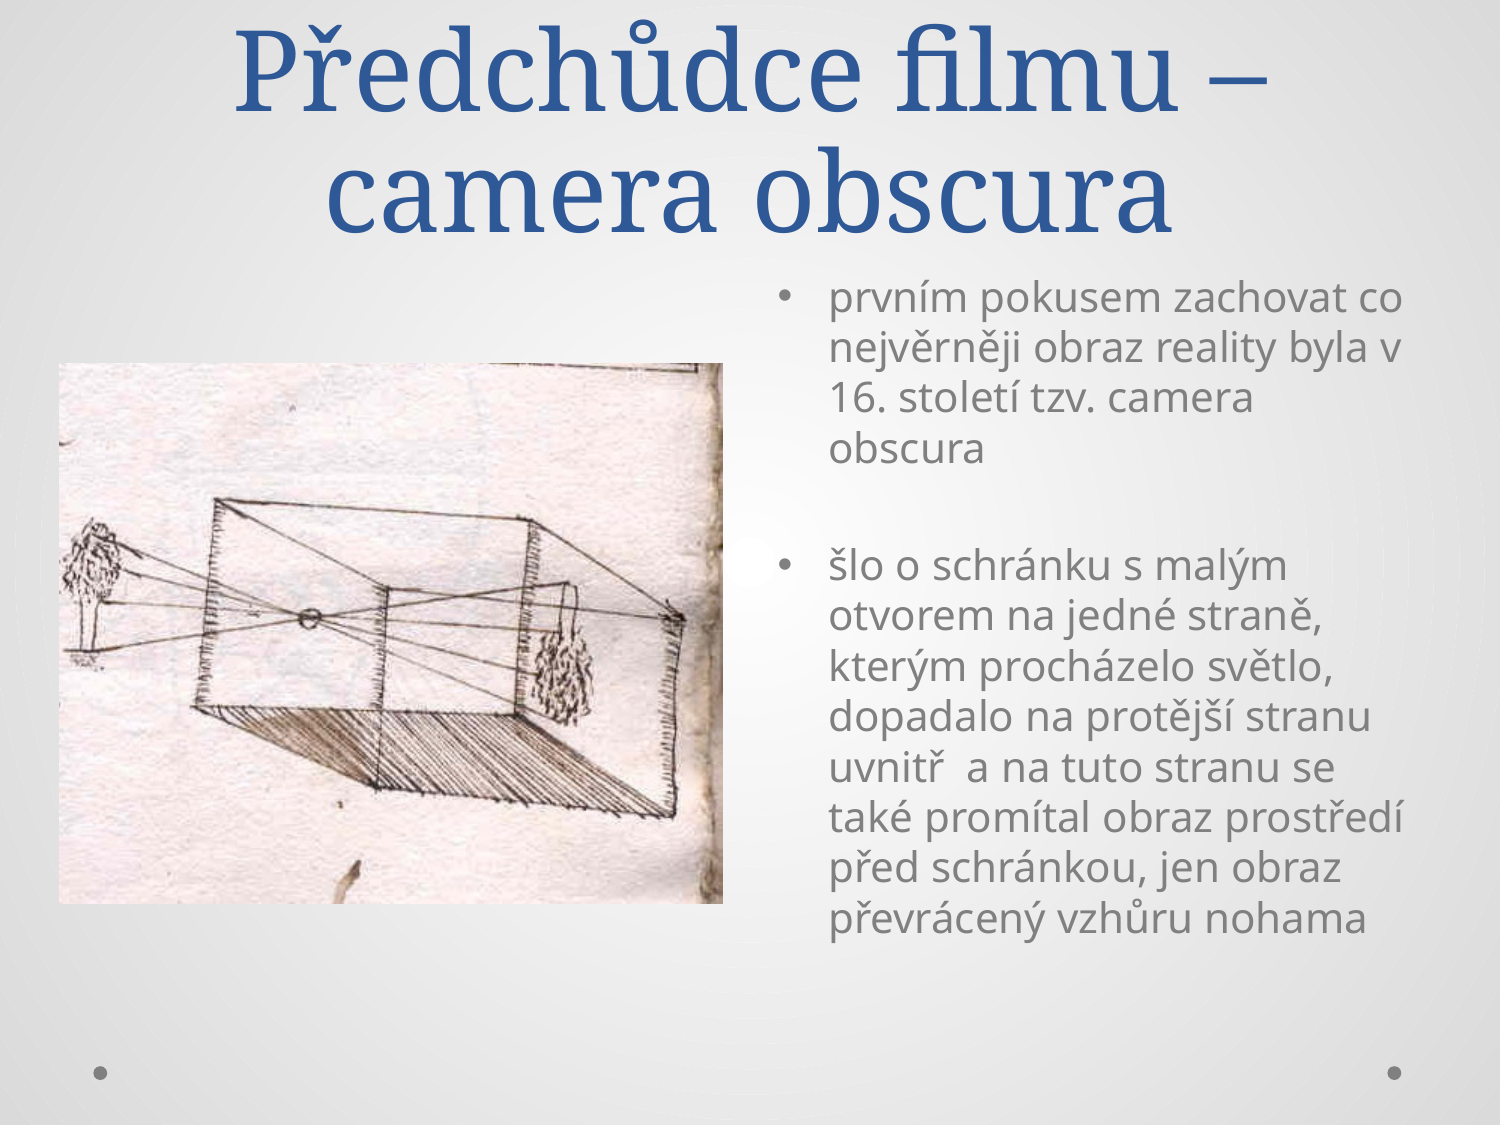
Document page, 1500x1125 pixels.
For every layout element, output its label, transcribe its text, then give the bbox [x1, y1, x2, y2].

list prvním pokusem zachovat co nejvěrněji obraz reality byla v 16. století tzv. camera obscura šlo o schránku s malým otvorem na jedné straně, kterým procházelo světlo, dopadalo na protější stranu uvnitř a na tuto stranu se také promítal obraz prostředí před schránkou, jen obraz převrácený vzhůru nohama [762, 262, 1425, 1005]
title Předchůdce filmu – camera obscura [75, 0, 1425, 263]
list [59, 363, 724, 904]
